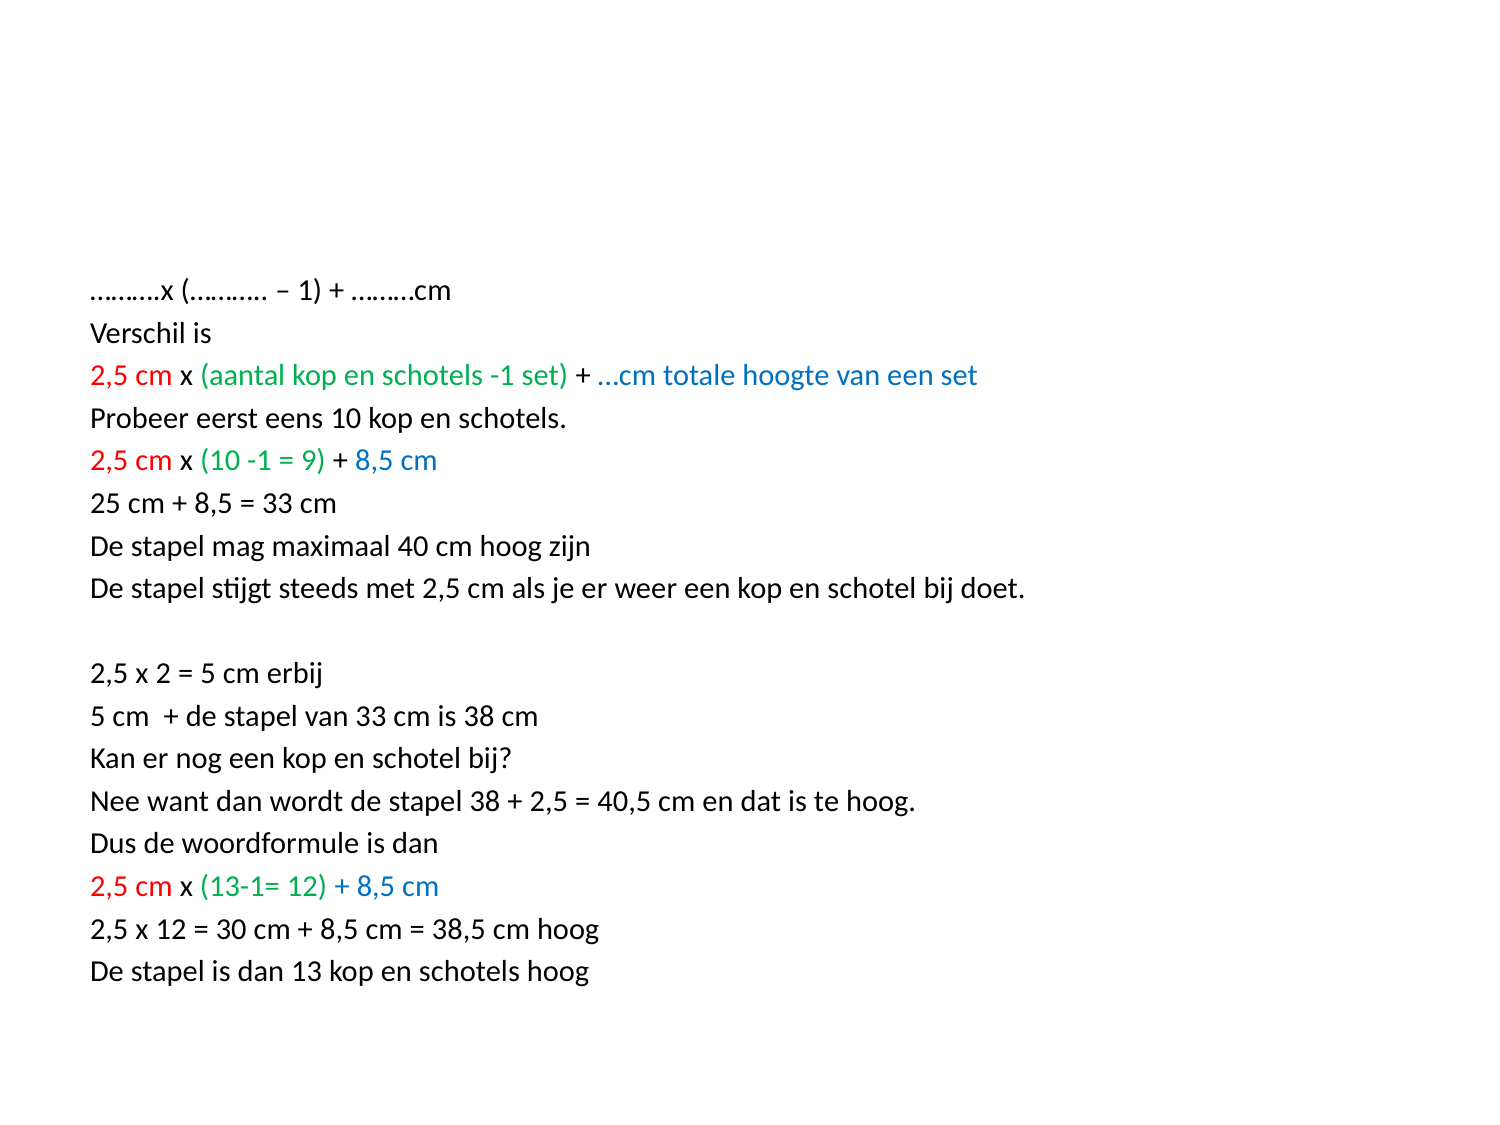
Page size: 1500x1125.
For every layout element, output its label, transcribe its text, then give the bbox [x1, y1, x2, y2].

list ……….x (……….. – 1) + ………cm Verschil is 2,5 cm x (aantal kop en schotels -1 set) + …cm totale hoogte van een set Probeer eerst eens 10 kop en schotels. 2,5 cm x (10 -1 = 9) + 8,5 cm 25 cm + 8,5 = 33 cm De stapel mag maximaal 40 cm hoog zijn De stapel stijgt steeds met 2,5 cm als je er weer een kop en schotel bij doet. 2,5 x 2 = 5 cm erbij 5 cm + de stapel van 33 cm is 38 cm Kan er nog een kop en schotel bij? Nee want dan wordt de stapel 38 + 2,5 = 40,5 cm en dat is te hoog. Dus de woordformule is dan 2,5 cm x (13-1= 12) + 8,5 cm 2,5 x 12 = 30 cm + 8,5 cm = 38,5 cm hoog De stapel is dan 13 kop en schotels hoog [75, 262, 1425, 1005]
